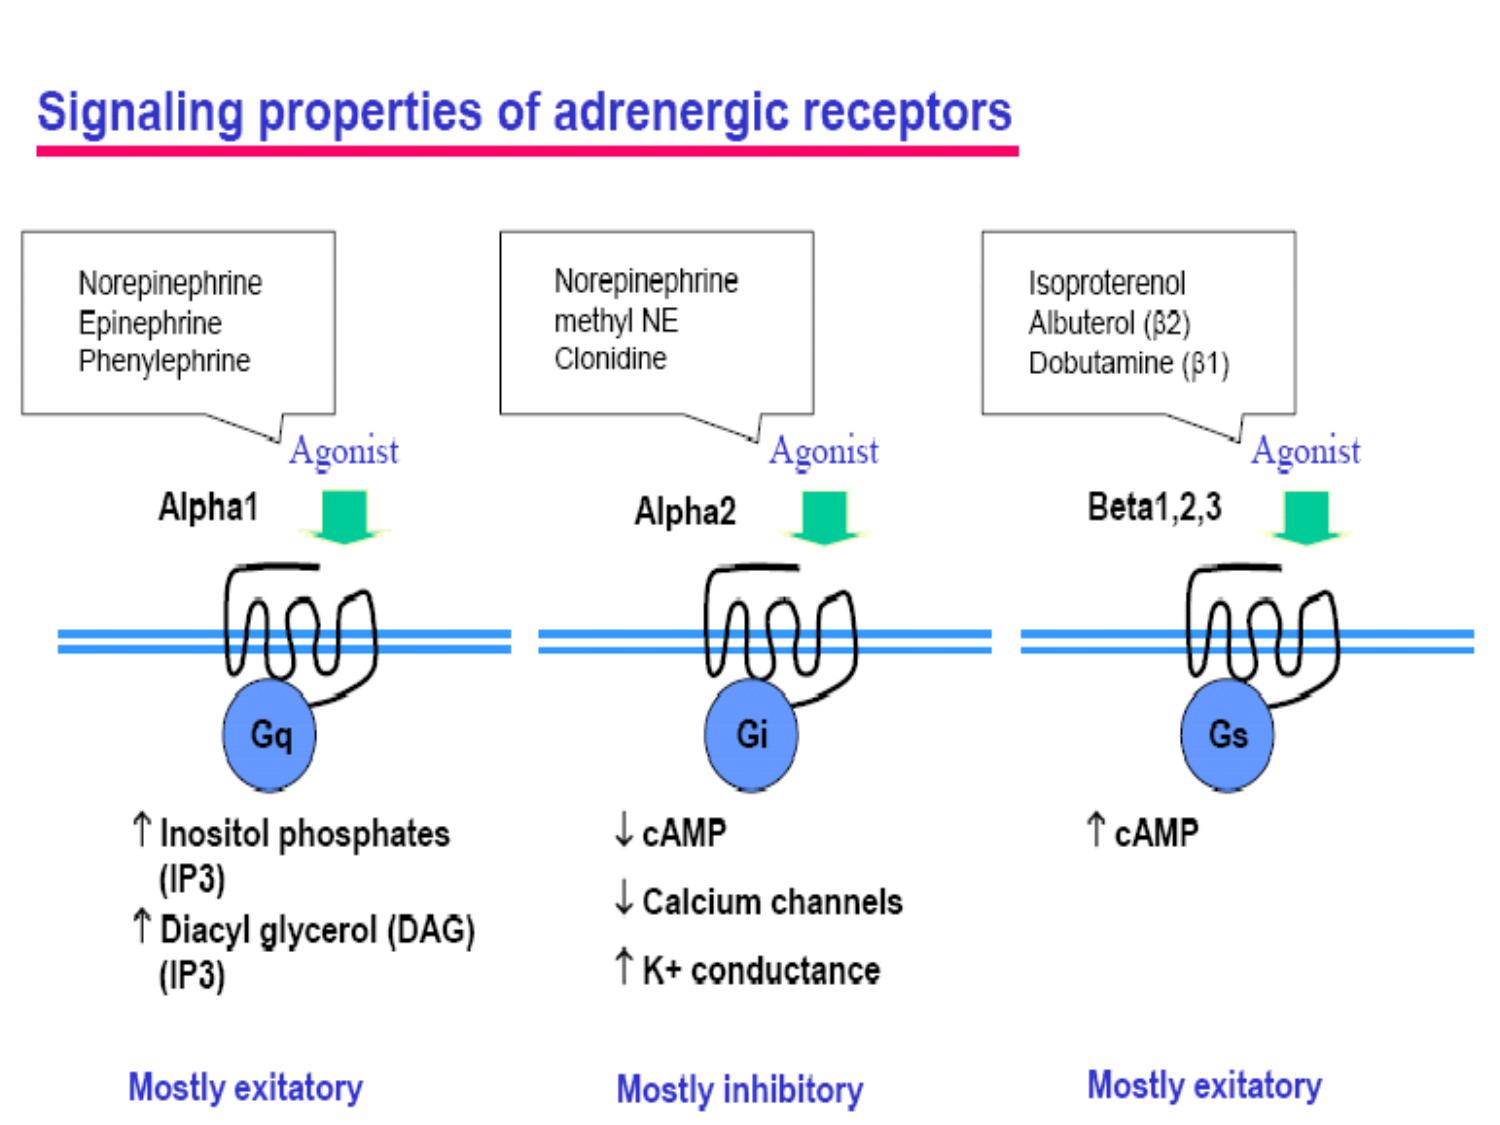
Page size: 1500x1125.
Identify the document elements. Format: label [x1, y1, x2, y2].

text_box [0, 74, 1500, 1125]
